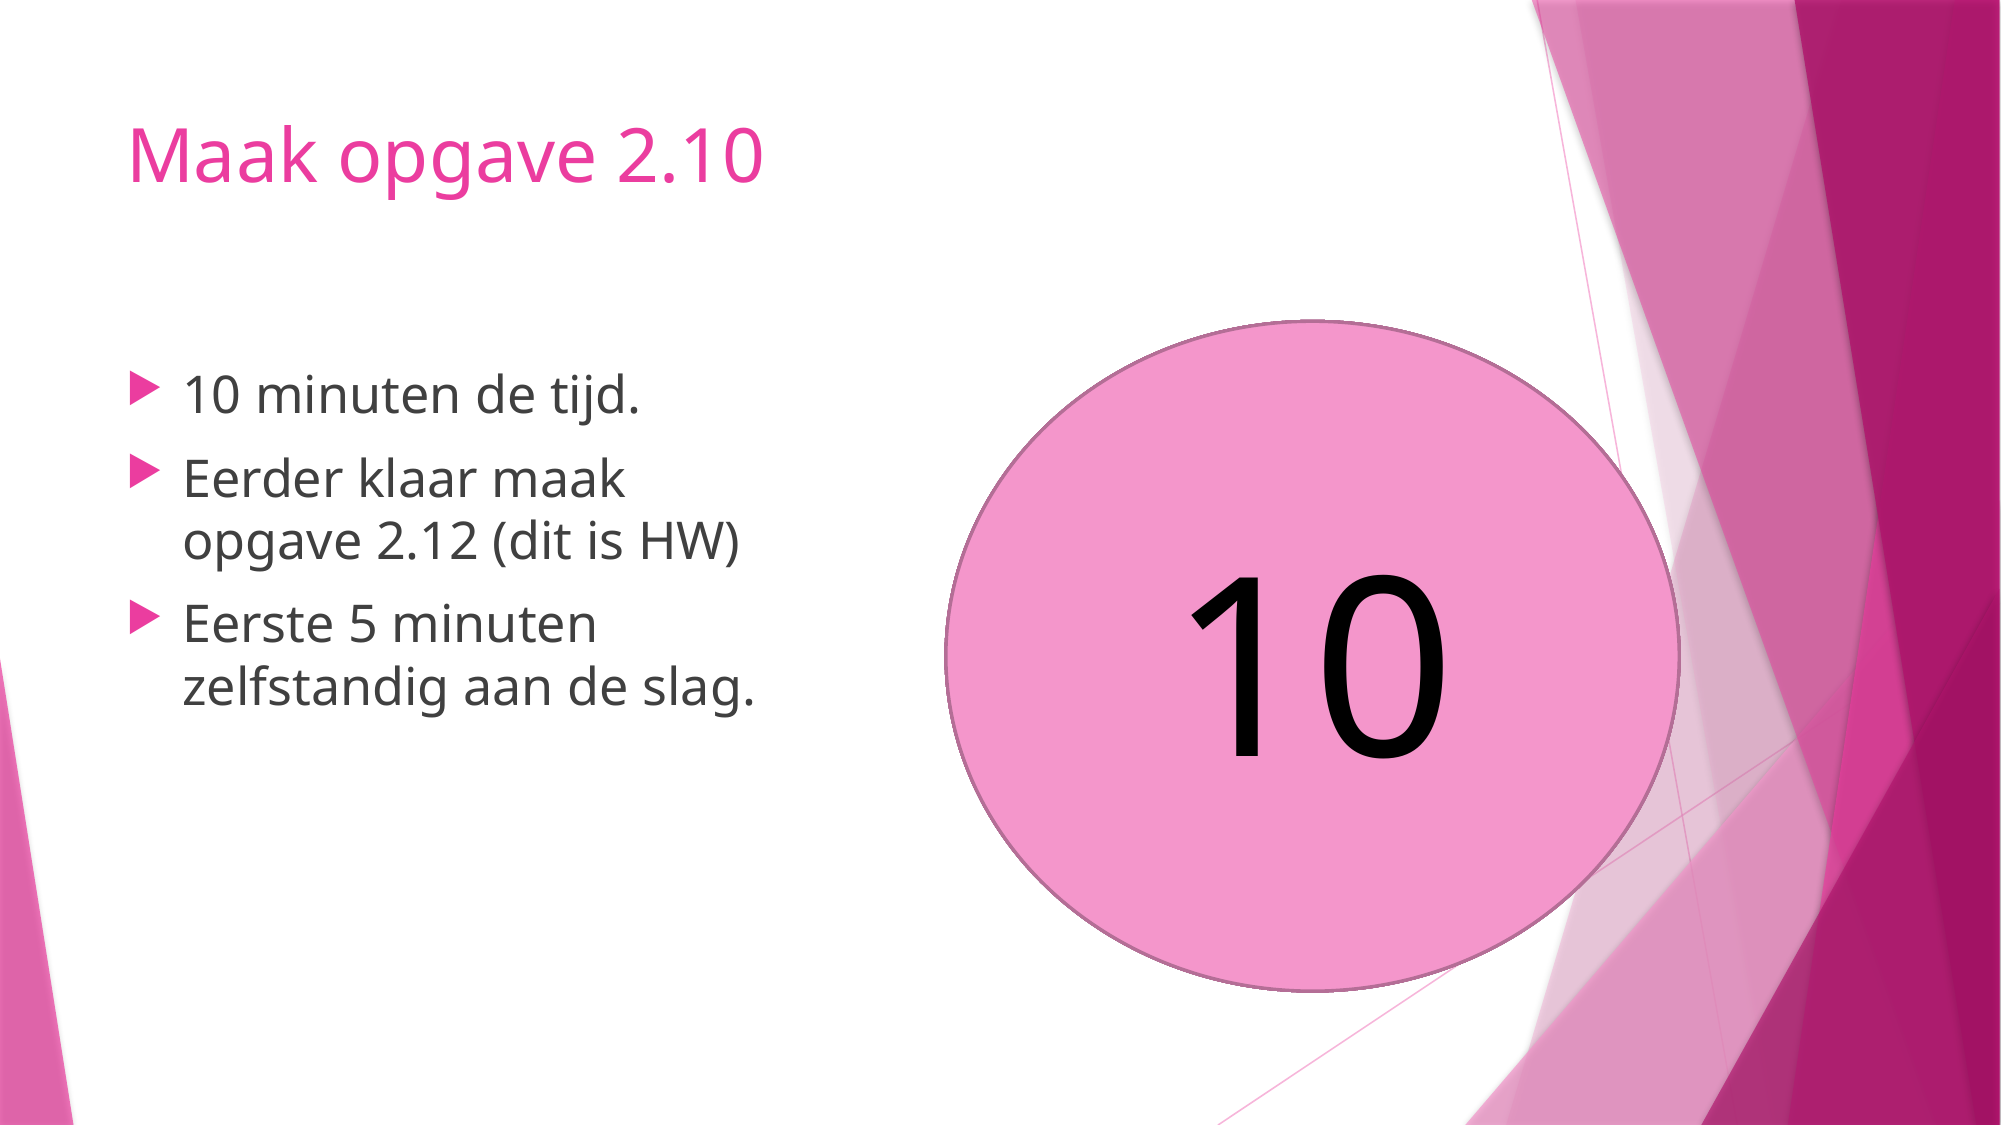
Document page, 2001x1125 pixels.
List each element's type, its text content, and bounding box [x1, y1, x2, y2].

title Maak opgave 2.10 [111, 99, 1522, 317]
text_box 10 [944, 319, 1681, 993]
list 10 minuten de tijd. Eerder klaar maak opgave 2.12 (dit is HW) Eerste 5 minuten zelfstandig aan de slag. [111, 354, 774, 992]
